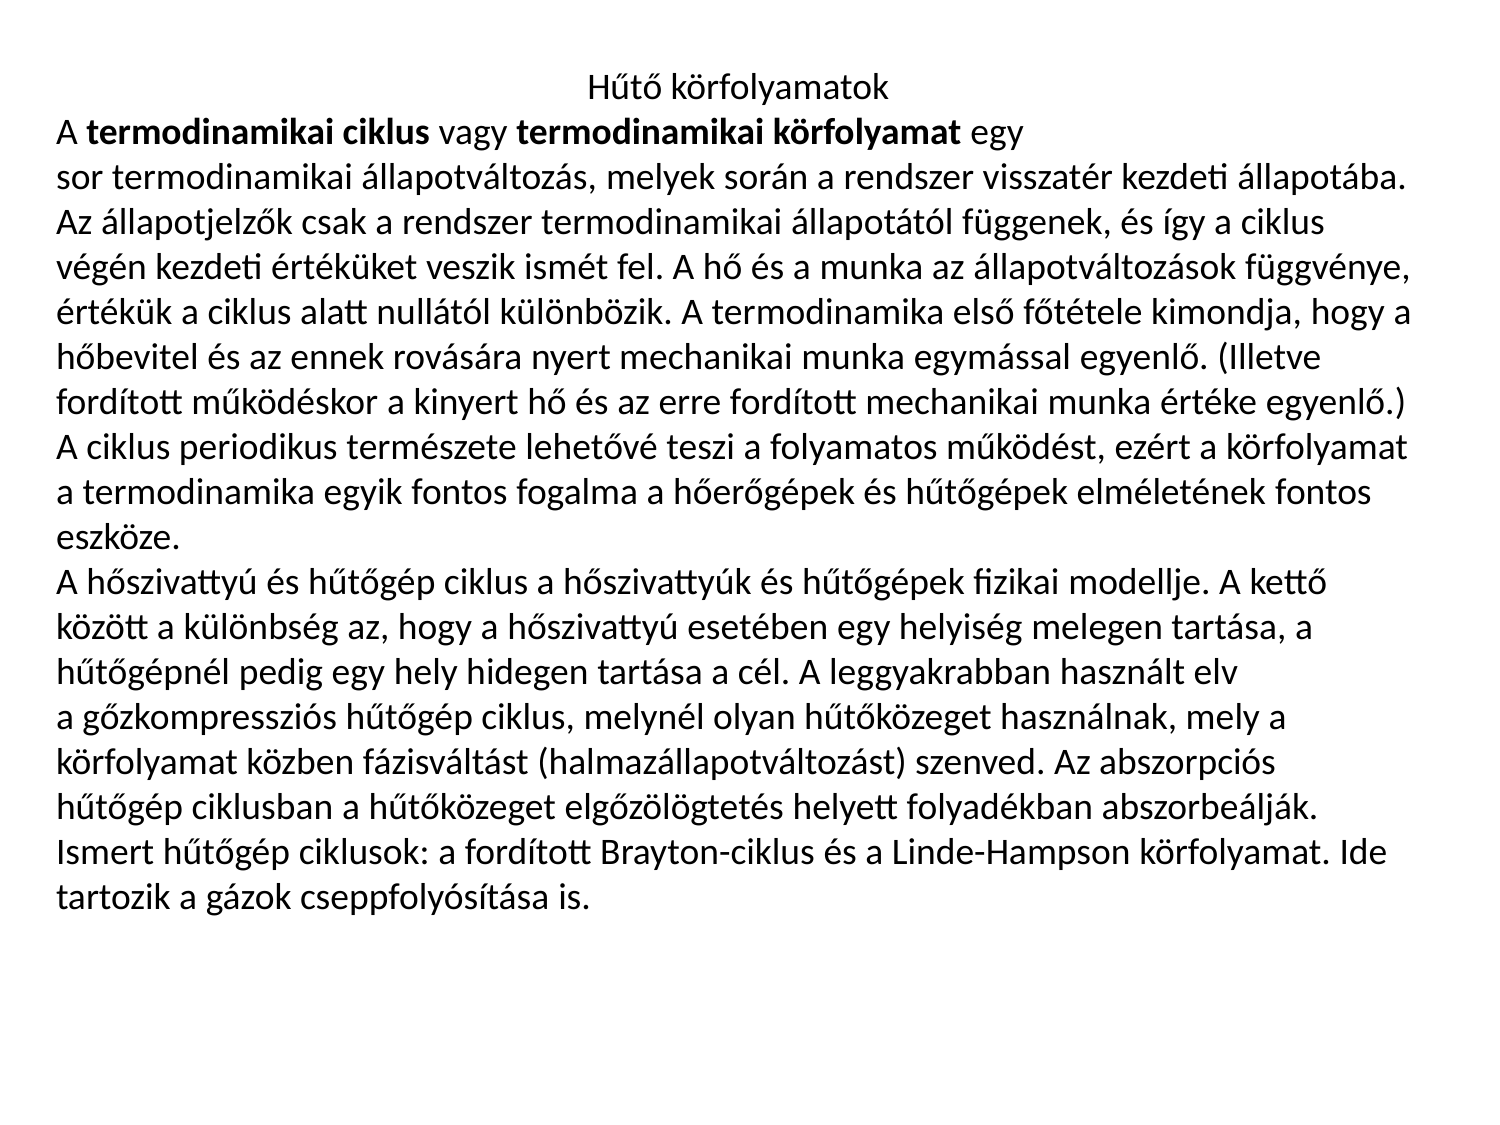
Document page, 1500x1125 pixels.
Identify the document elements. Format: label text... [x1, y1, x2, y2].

text_box Hűtő körfolyamatok A termodinamikai ciklus vagy termodinamikai körfolyamat egy sor termodinamikai állapotváltozás, melyek során a rendszer visszatér kezdeti állapotába. Az állapotjelzők csak a rendszer termodinamikai állapotától függenek, és így a ciklus végén kezdeti értéküket veszik ismét fel. A hő és a munka az állapotváltozások függvénye, értékük a ciklus alatt nullától különbözik. A termodinamika első főtétele kimondja, hogy a hőbevitel és az ennek rovására nyert mechanikai munka egymással egyenlő. (Illetve fordított működéskor a kinyert hő és az erre fordított mechanikai munka értéke egyenlő.) A ciklus periodikus természete lehetővé teszi a folyamatos működést, ezért a körfolyamat a termodinamika egyik fontos fogalma a hőerőgépek és hűtőgépek elméletének fontos eszköze. A hőszivattyú és hűtőgép ciklus a hőszivattyúk és hűtőgépek fizikai modellje. A kettő között a különbség az, hogy a hőszivattyú esetében egy helyiség melegen tartása, a hűtőgépnél pedig egy hely hidegen tartása a cél. A leggyakrabban használt elv a gőzkompressziós hűtőgép ciklus, melynél olyan hűtőközeget használnak, mely a körfolyamat közben fázisváltást (halmazállapotváltozást) szenved. Az abszorpciós hűtőgép ciklusban a hűtőközeget elgőzölögtetés helyett folyadékban abszorbeálják. Ismert hűtőgép ciklusok: a fordított Brayton-ciklus és a Linde-Hampson körfolyamat. Ide tartozik a gázok cseppfolyósítása is. [41, 54, 1436, 925]
